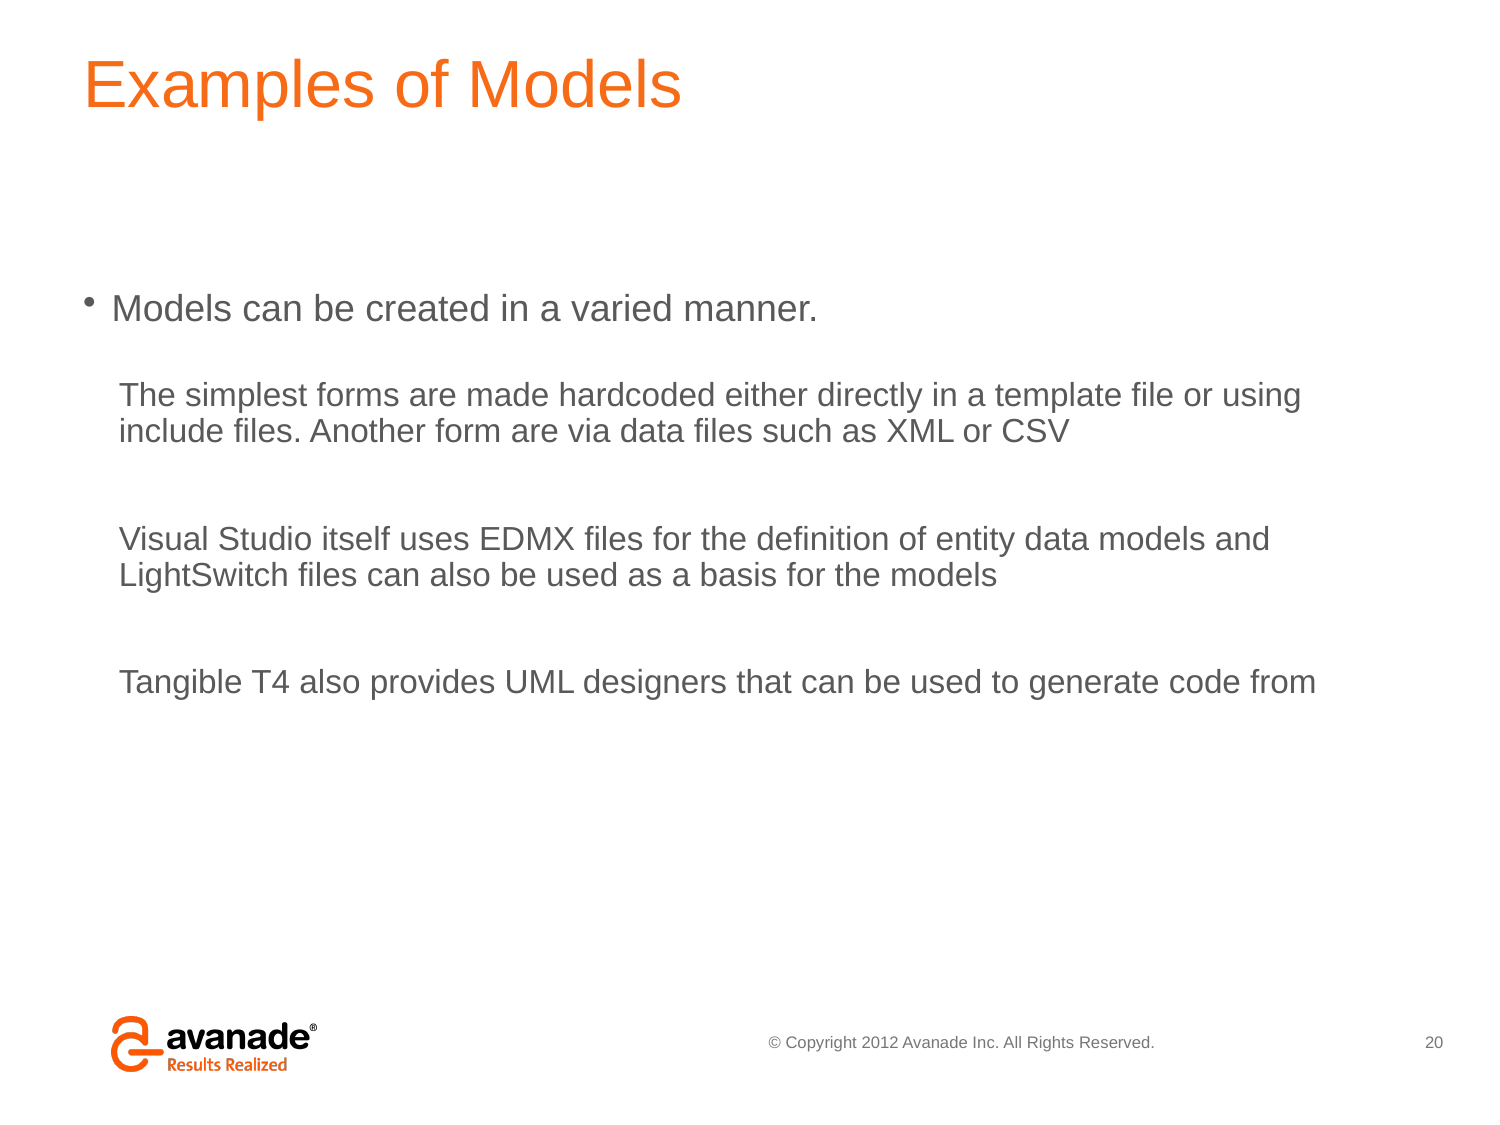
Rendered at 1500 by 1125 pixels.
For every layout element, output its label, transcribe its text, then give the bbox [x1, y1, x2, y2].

picture [111, 1016, 317, 1072]
slide_number 20 [1424, 1033, 1500, 1058]
title Examples of Models [82, 49, 1419, 200]
list Models can be created in a varied manner. The simplest forms are made hardcoded either directly in a template file or using include files. Another form are via data files such as XML or CSV Visual Studio itself uses EDMX files for the definition of entity data models and LightSwitch files can also be used as a basis for the models Tangible T4 also provides UML designers that can be used to generate code from [82, 239, 1419, 966]
